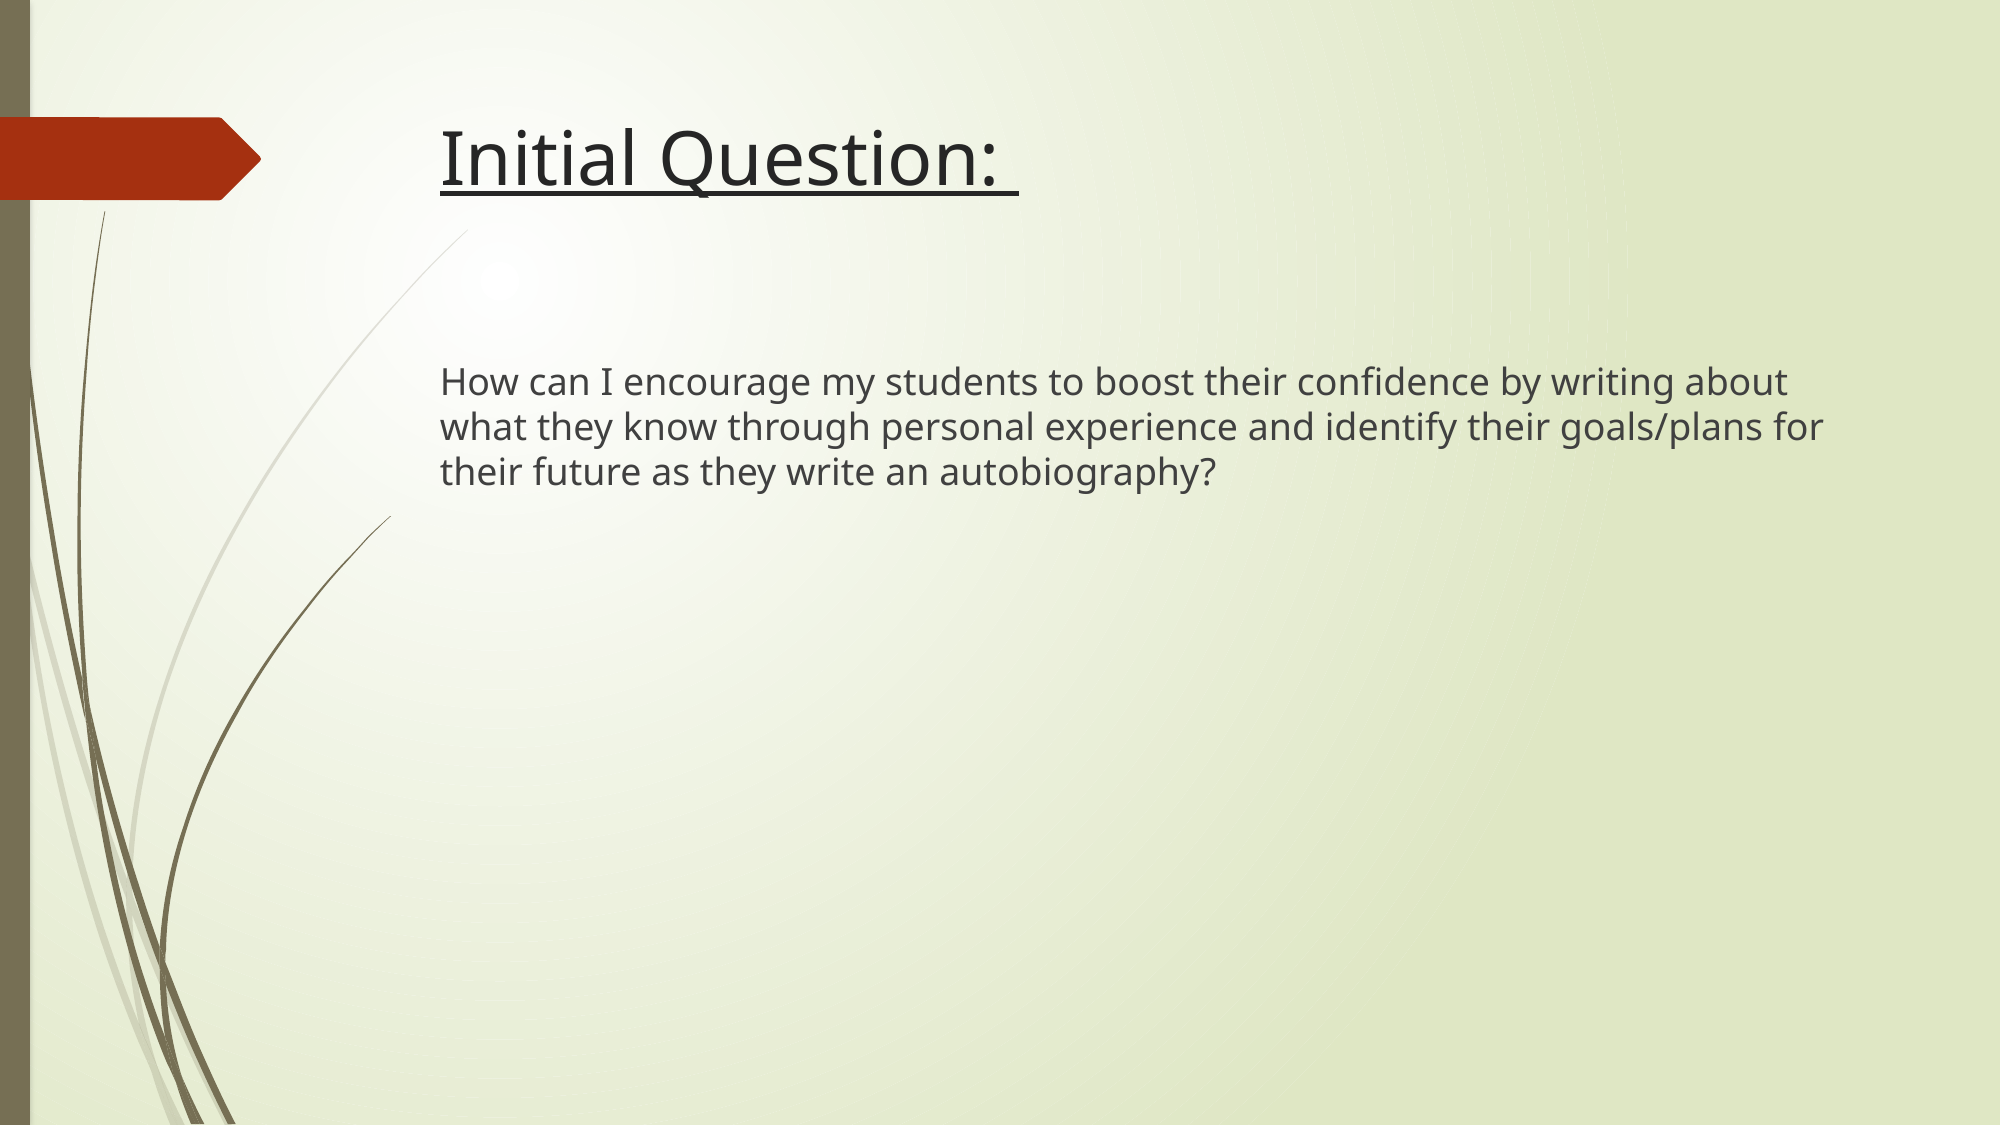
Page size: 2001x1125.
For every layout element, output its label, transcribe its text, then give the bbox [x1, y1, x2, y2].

list How can I encourage my students to boost their confidence by writing about what they know through personal experience and identify their goals/plans for their future as they write an autobiography? [424, 350, 1888, 970]
title Initial Question: [425, 102, 1888, 313]
